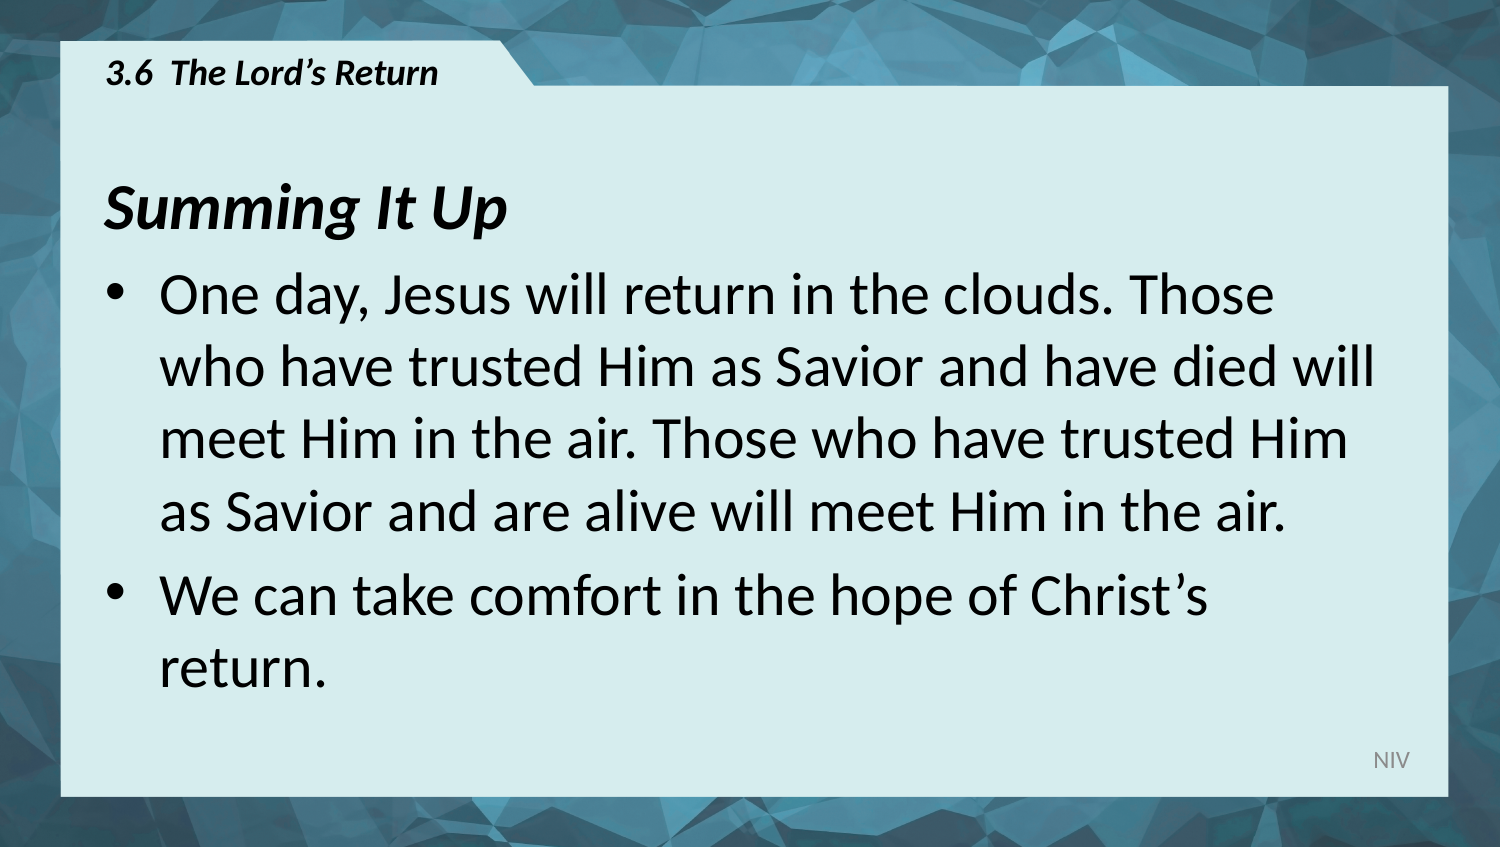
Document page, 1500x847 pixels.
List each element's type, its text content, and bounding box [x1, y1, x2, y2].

picture [0, 0, 1500, 847]
title 3.6 The Lord’s Return [89, 33, 1420, 108]
footer NIV [950, 736, 1425, 782]
list Summing It Up One day, Jesus will return in the clouds. Those who have trusted Him as Savior and have died will meet Him in the air. Those who have trusted Him as Savior and are alive will meet Him in the air. We can take comfort in the hope of Christ’s return. [89, 141, 1403, 722]
